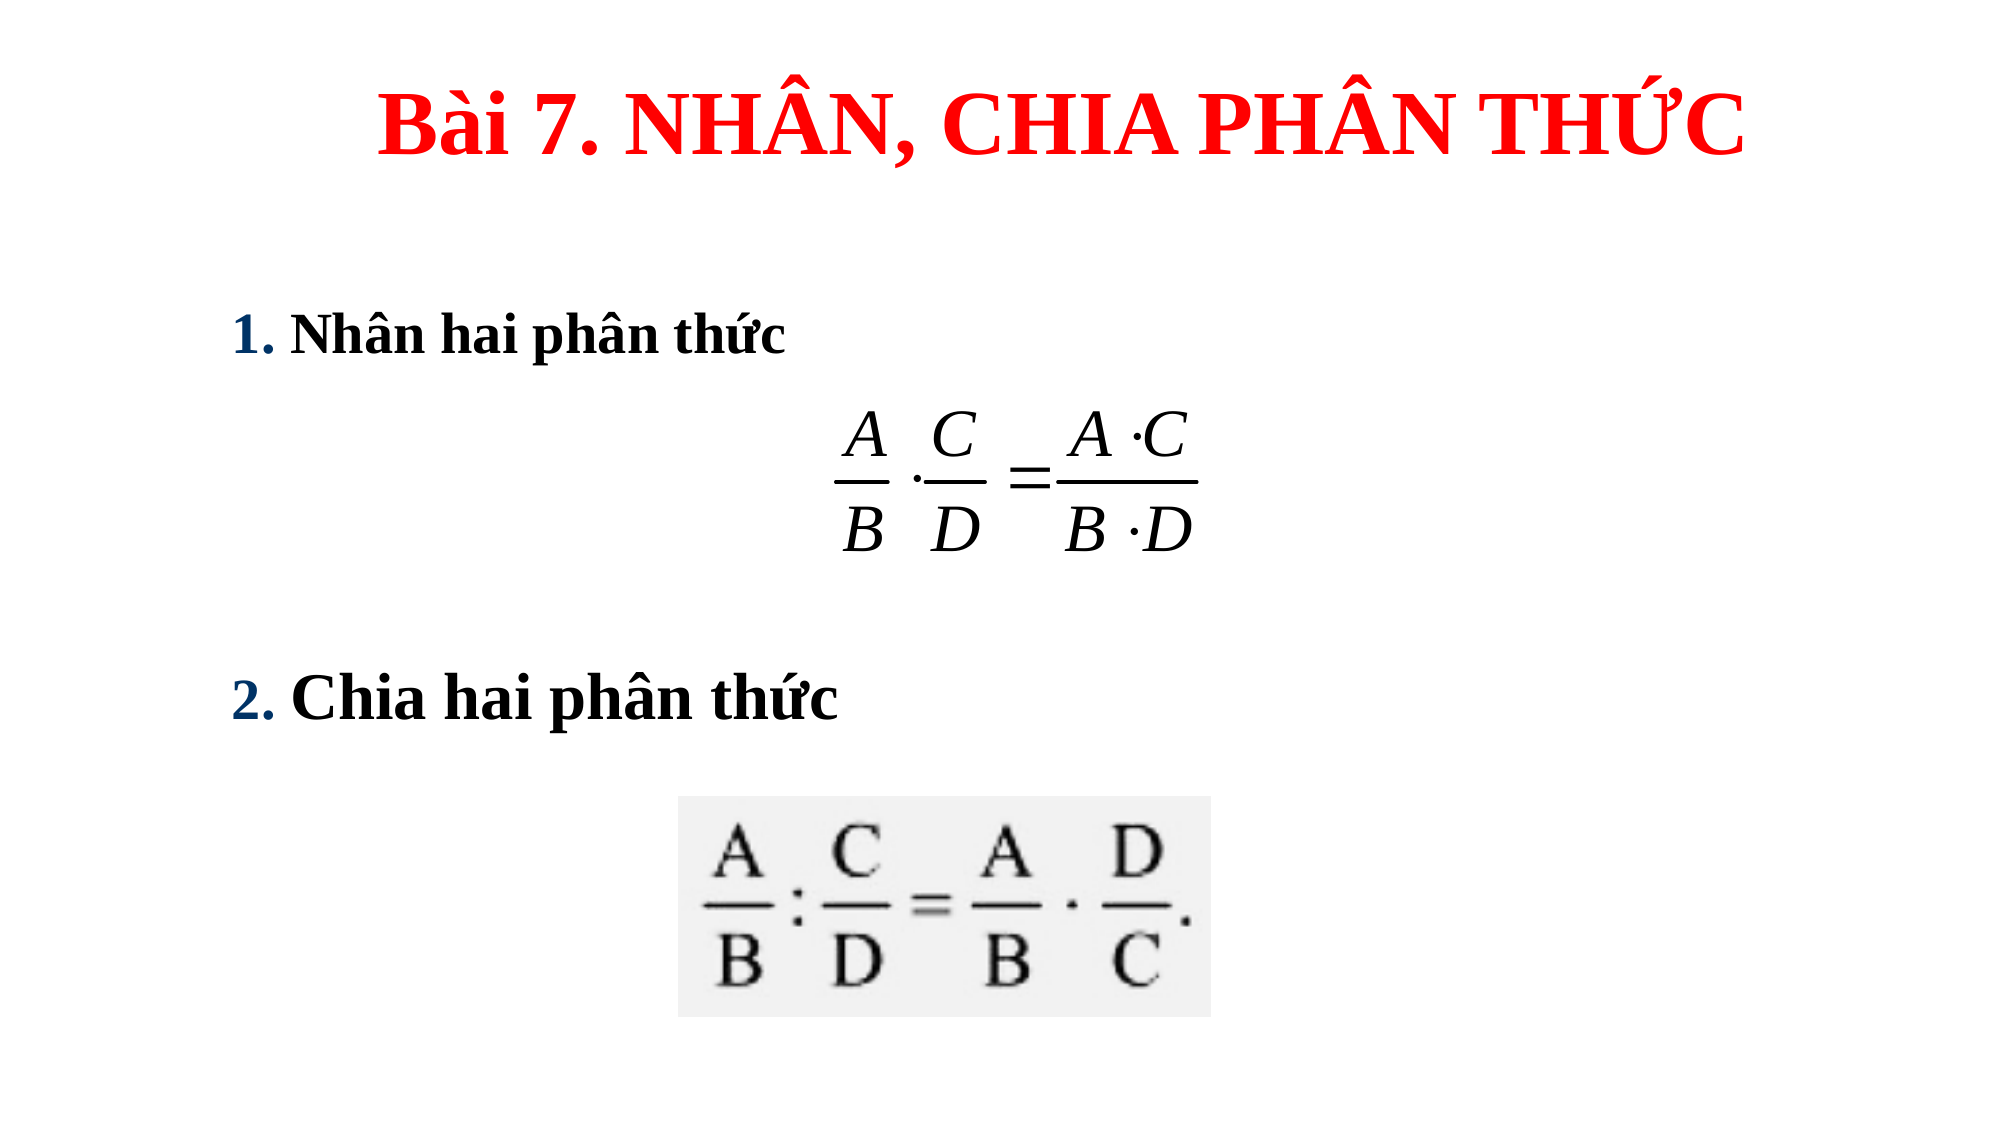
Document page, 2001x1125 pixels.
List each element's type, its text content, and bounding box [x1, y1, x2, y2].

text_box 1. Nhân hai phân thức [217, 287, 1723, 373]
text_box 2. Chia hai phân thức [217, 645, 1723, 741]
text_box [678, 796, 1211, 1017]
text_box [824, 391, 1212, 567]
text_box Bài 7. NHÂN, CHIA PHÂN THỨC [362, 55, 1906, 180]
